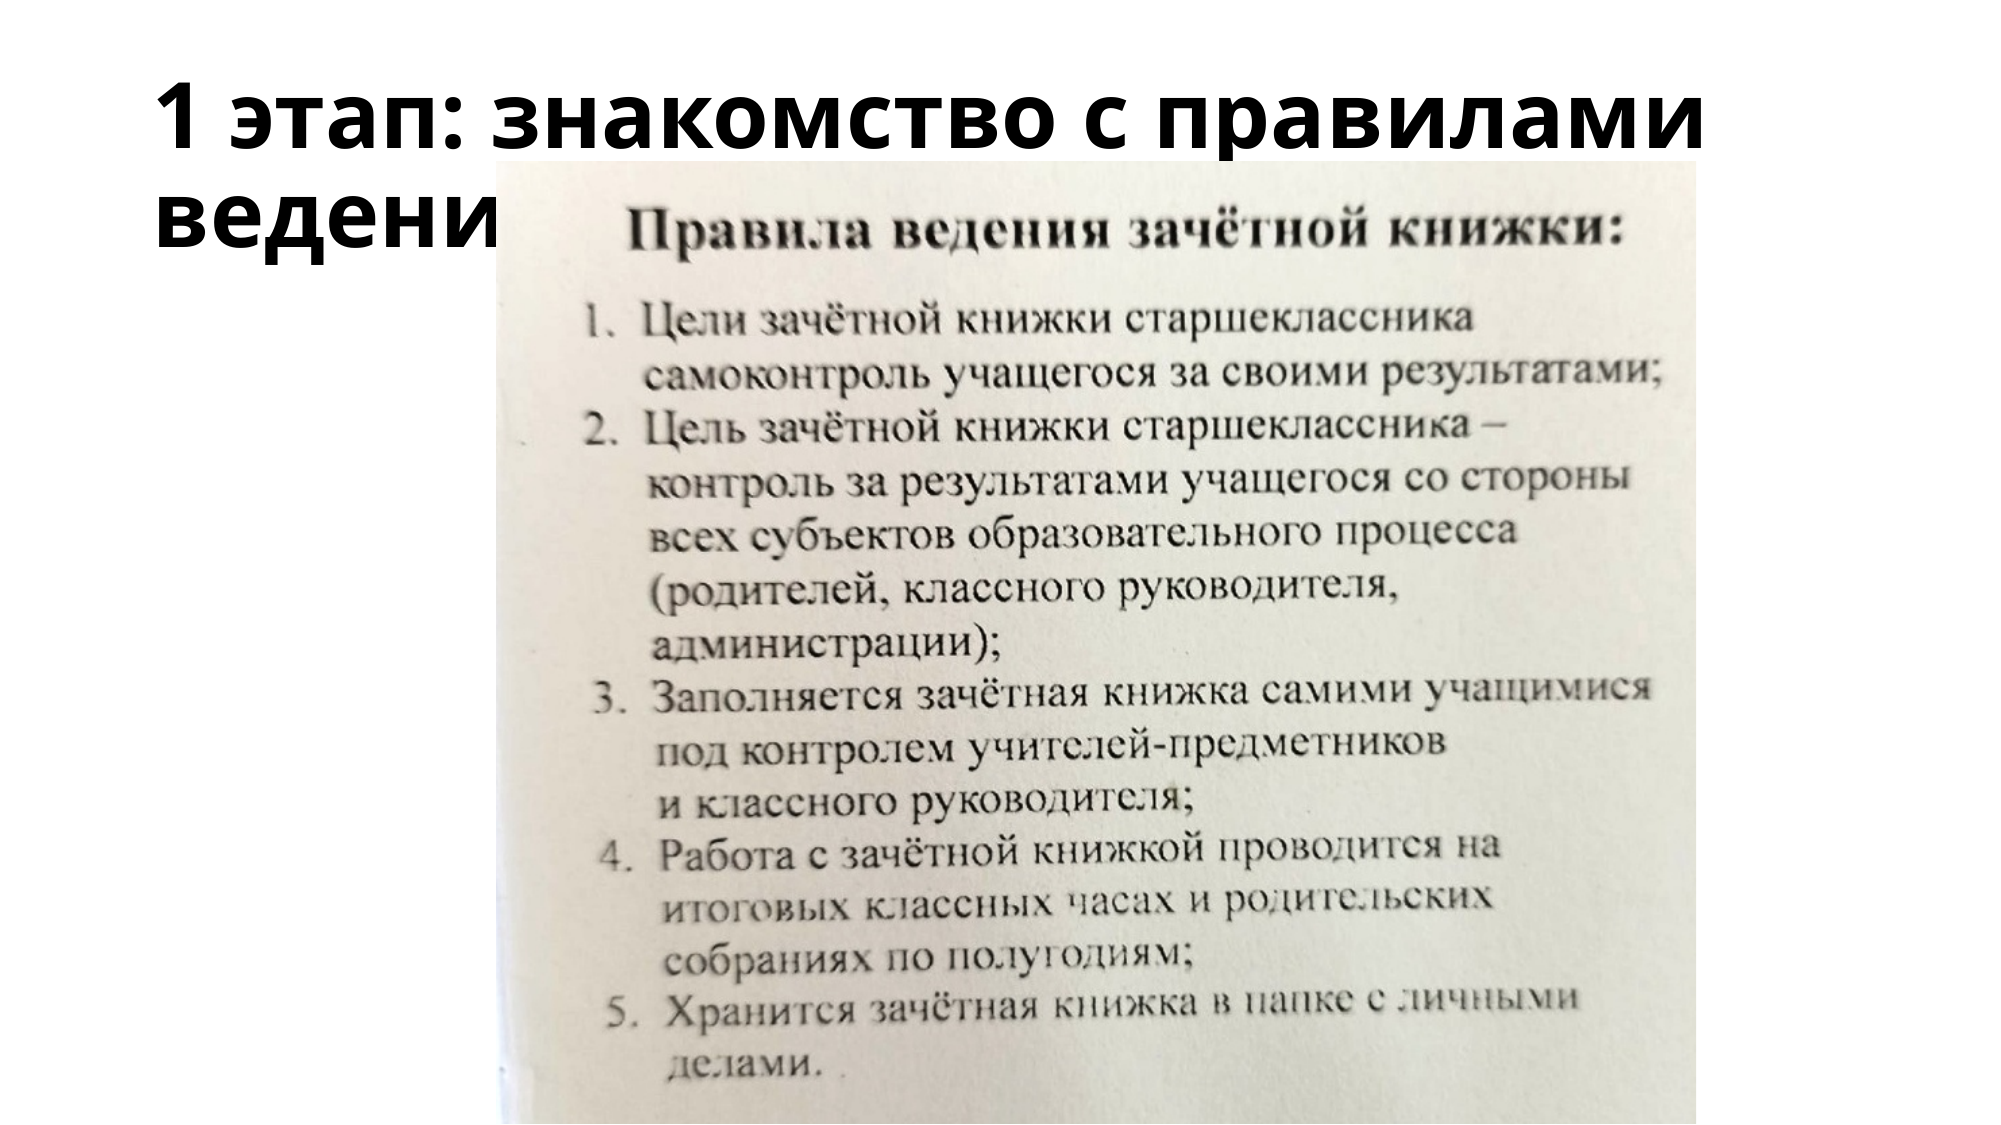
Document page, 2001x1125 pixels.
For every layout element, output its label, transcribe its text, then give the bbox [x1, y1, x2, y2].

picture [496, 161, 1697, 1124]
title 1 этап: знакомство с правилами ведения книжки: [137, 59, 1863, 278]
